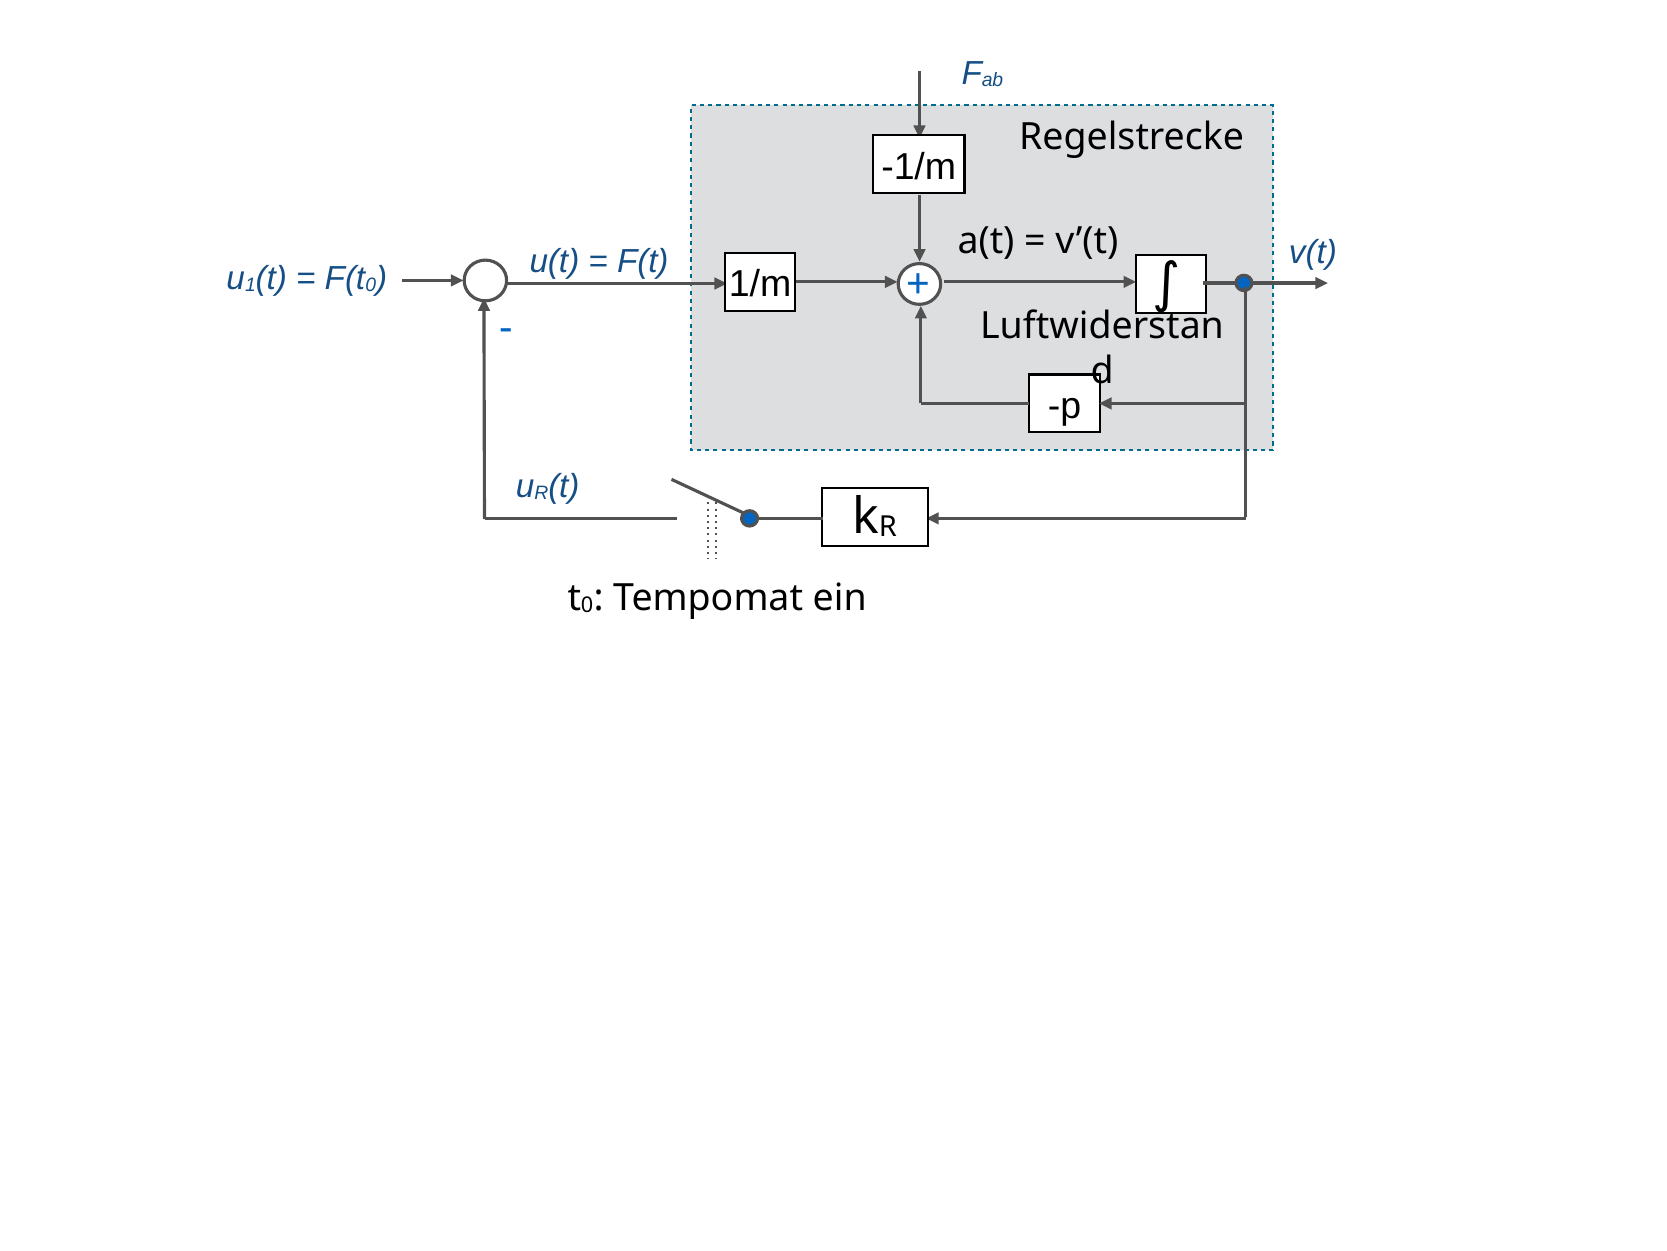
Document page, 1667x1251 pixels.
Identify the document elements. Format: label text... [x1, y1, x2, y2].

text_box Regelstrecke [1017, 98, 1247, 171]
text_box [1252, 283, 1328, 290]
text_box t0: Tempomat ein [558, 559, 876, 632]
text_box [864, 128, 973, 201]
text_box u(t) = F(t) [519, 232, 680, 292]
text_box [691, 283, 1245, 451]
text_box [887, 252, 950, 312]
text_box - [475, 295, 537, 355]
text_box a(t) = v’(t) [957, 216, 1119, 262]
text_box [741, 510, 758, 527]
text_box [936, 512, 1246, 525]
text_box [1235, 275, 1252, 291]
text_box uR(t) [485, 458, 611, 518]
text_box [691, 105, 919, 283]
text_box [957, 275, 1131, 289]
text_box Luftwiderstand [973, 309, 1231, 382]
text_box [706, 245, 815, 319]
text_box v(t) [1271, 223, 1355, 283]
text_box [464, 260, 507, 299]
text_box Fab [928, 45, 1037, 105]
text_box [1135, 238, 1207, 321]
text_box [822, 477, 928, 551]
text_box [1246, 284, 1273, 451]
text_box [920, 105, 1273, 283]
text_box u1(t) = F(t0) [210, 250, 403, 310]
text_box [1010, 366, 1119, 440]
text_box [402, 274, 464, 287]
